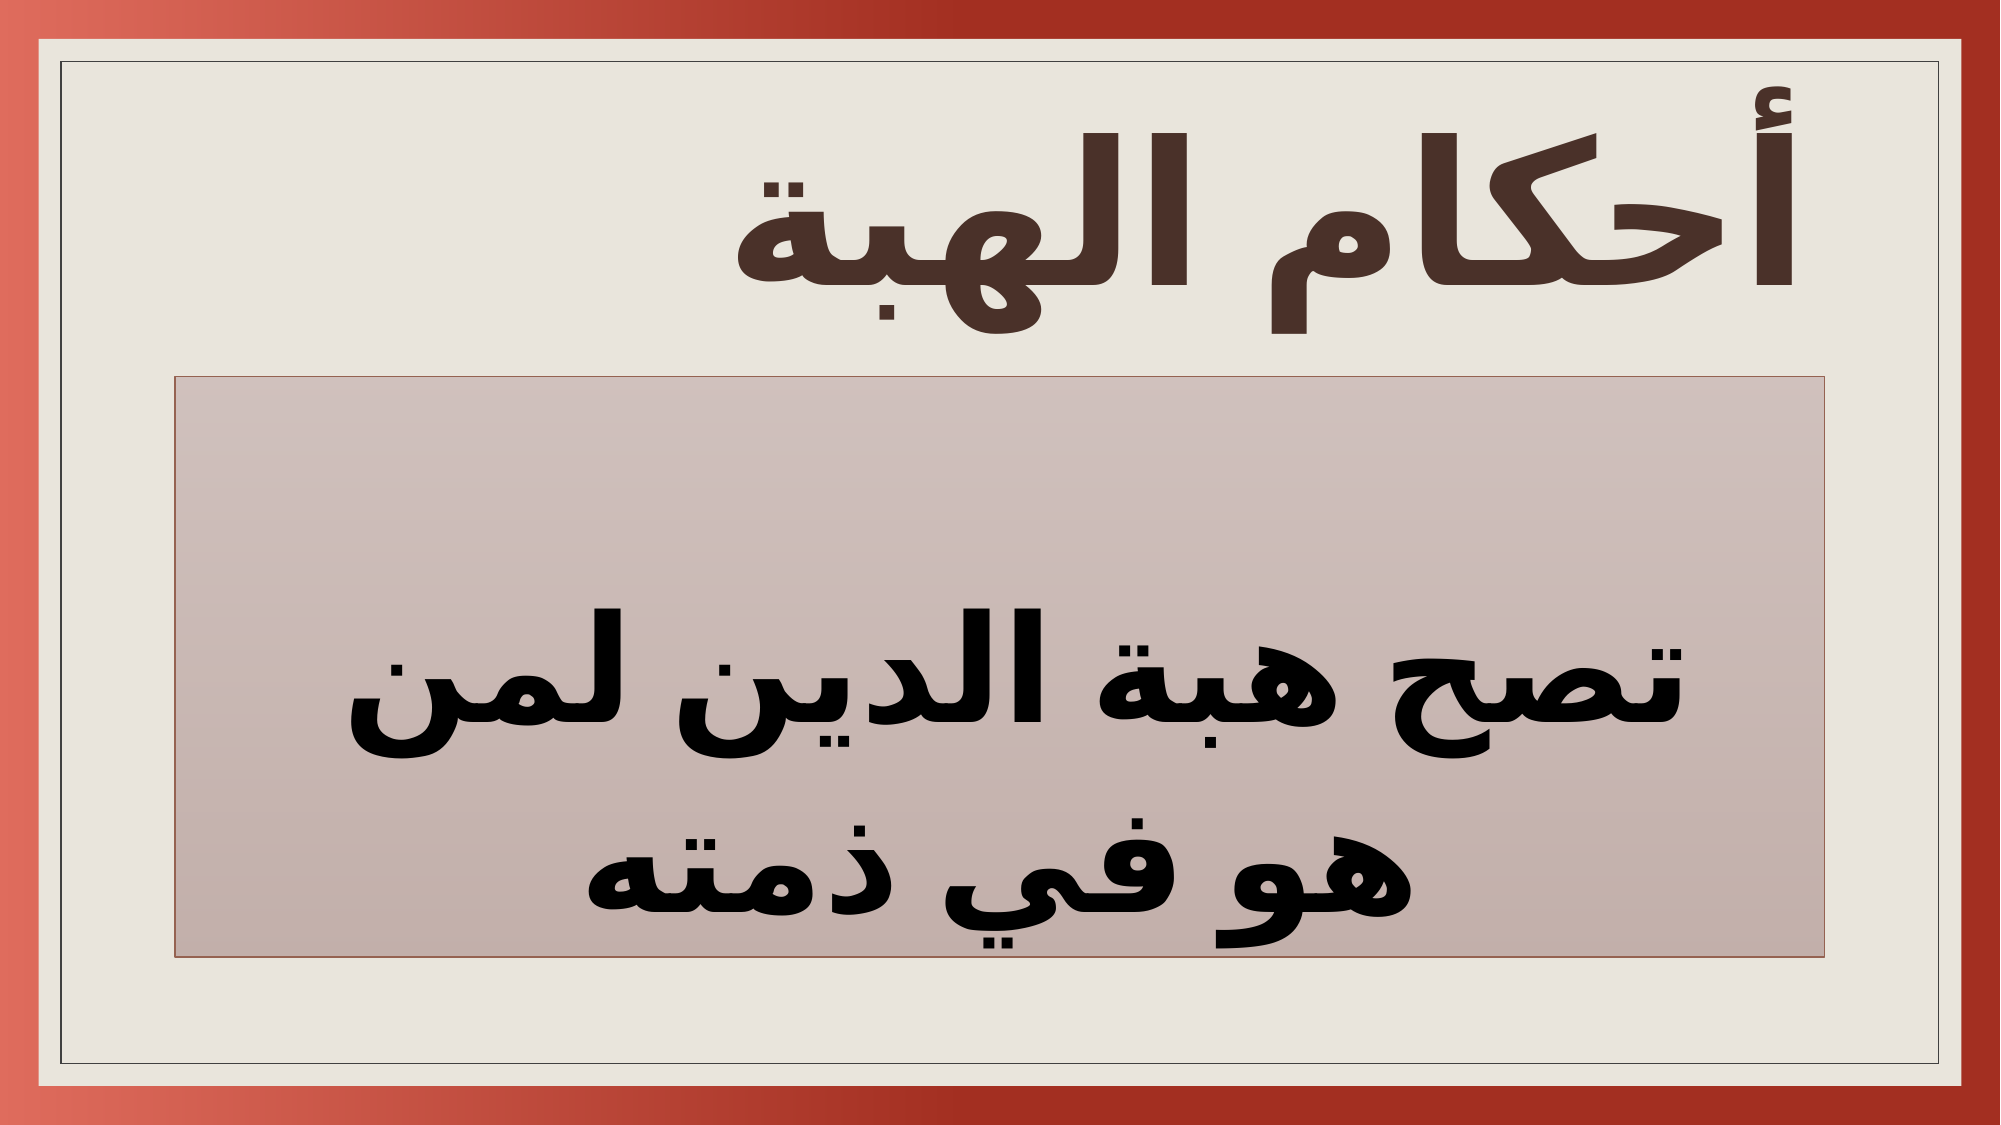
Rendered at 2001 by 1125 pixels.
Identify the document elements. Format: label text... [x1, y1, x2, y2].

list تصح هبة الدين لمن هو في ذمته [174, 376, 1825, 958]
title أحكام الهبة [174, 92, 1825, 349]
